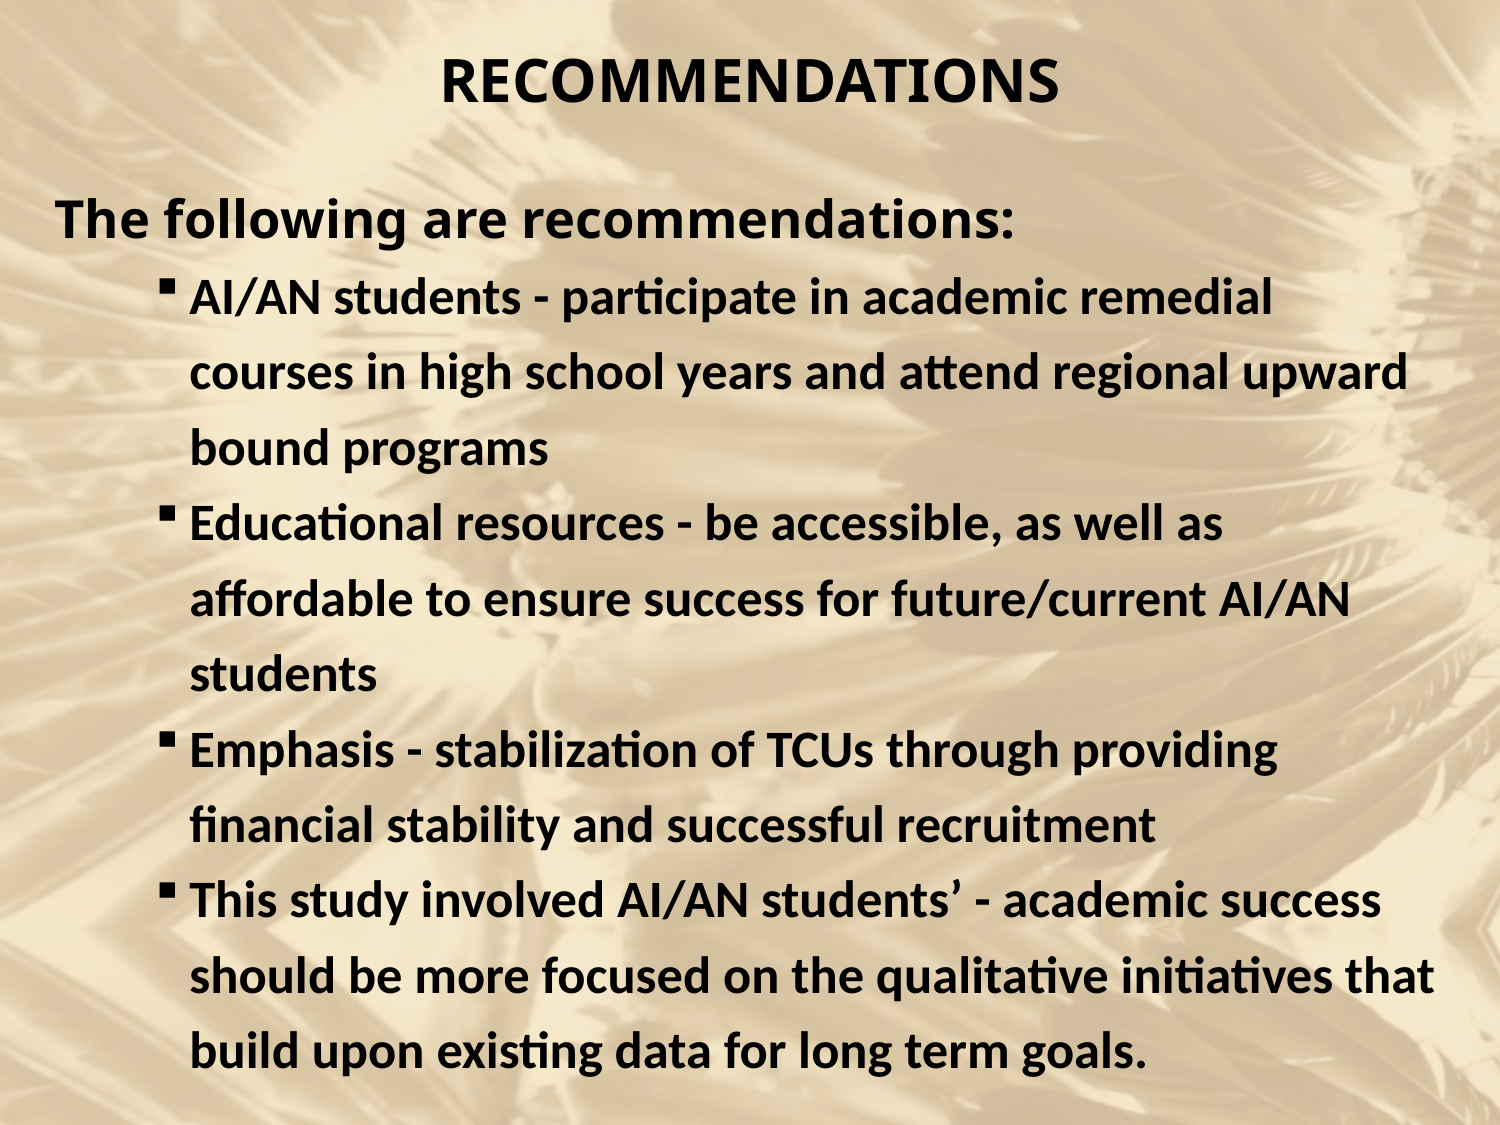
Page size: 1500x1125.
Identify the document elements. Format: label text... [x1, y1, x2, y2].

picture [0, 0, 1500, 1125]
list RECOMMENDATIONS The following are recommendations: AI/AN students - participate in academic remedial courses in high school years and attend regional upward bound programs Educational resources - be accessible, as well as affordable to ensure success for future/current AI/AN students Emphasis - stabilization of TCUs through providing financial stability and successful recruitment This study involved AI/AN students’ - academic success should be more focused on the qualitative initiatives that build upon existing data for long term goals. [39, 34, 1461, 1125]
